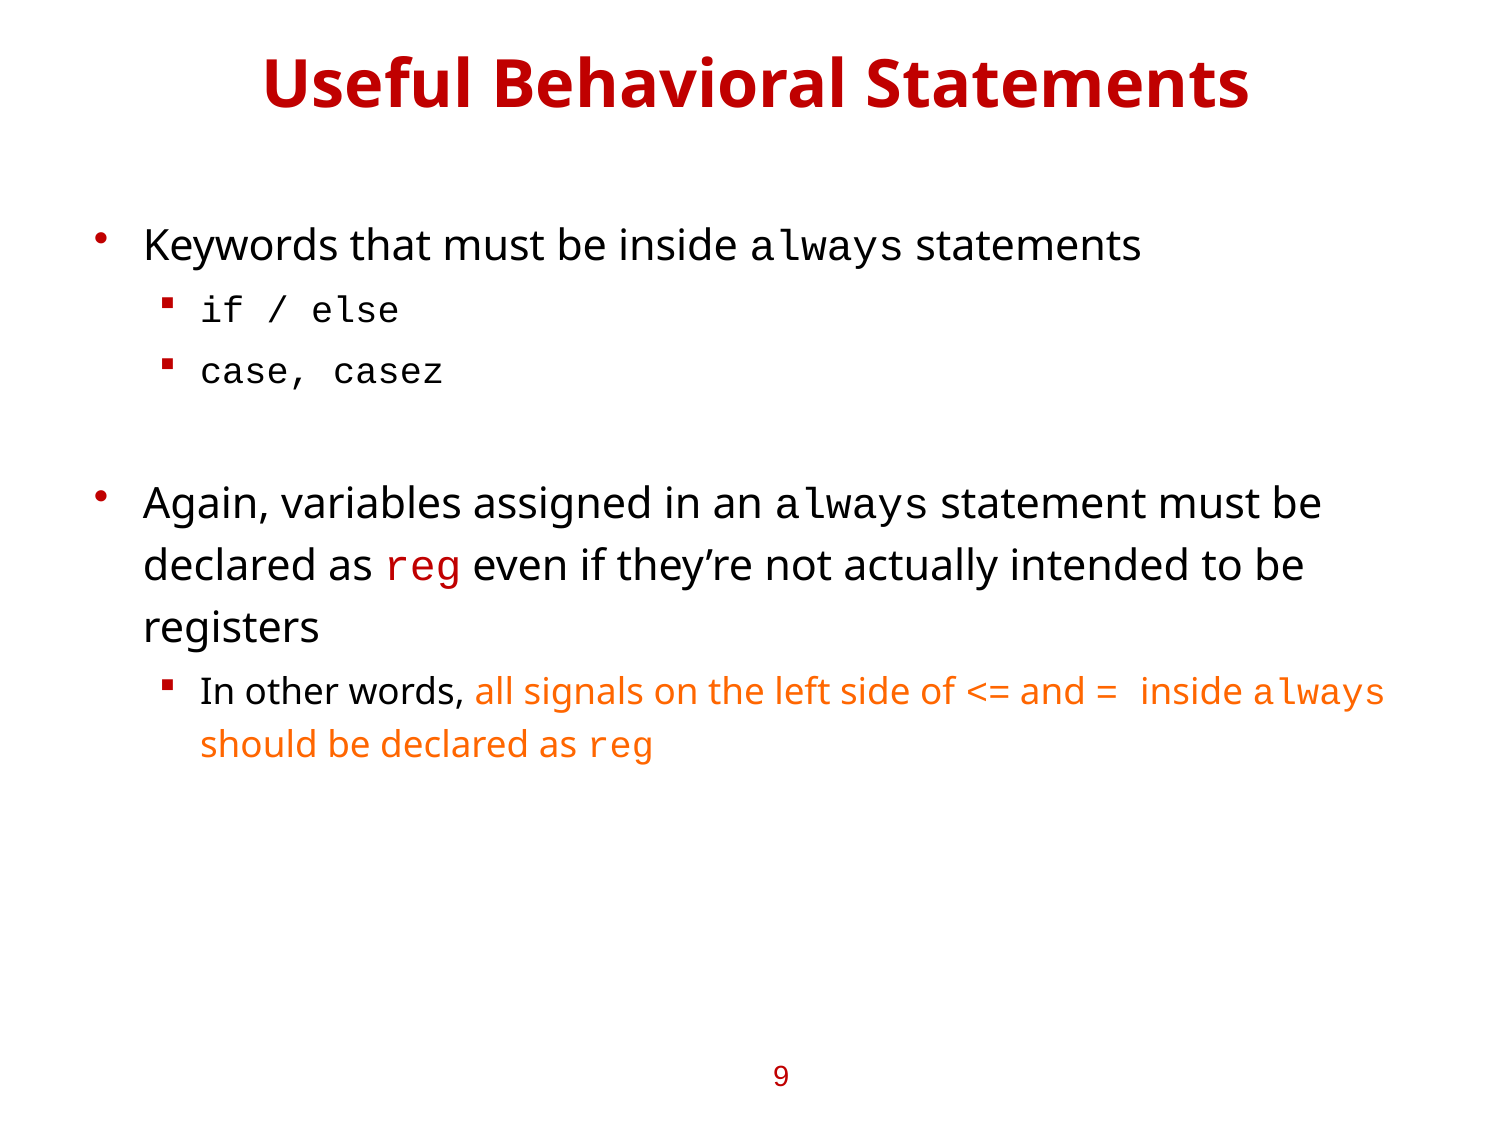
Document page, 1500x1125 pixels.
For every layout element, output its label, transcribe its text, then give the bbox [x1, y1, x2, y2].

list Keywords that must be inside always statements if / else case, casez Again, variables assigned in an always statement must be declared as reg even if they’re not actually intended to be registers In other words, all signals on the left side of <= and = inside always should be declared as reg [78, 199, 1430, 776]
slide_number 9 [649, 1049, 913, 1125]
title Useful Behavioral Statements [124, 12, 1388, 151]
